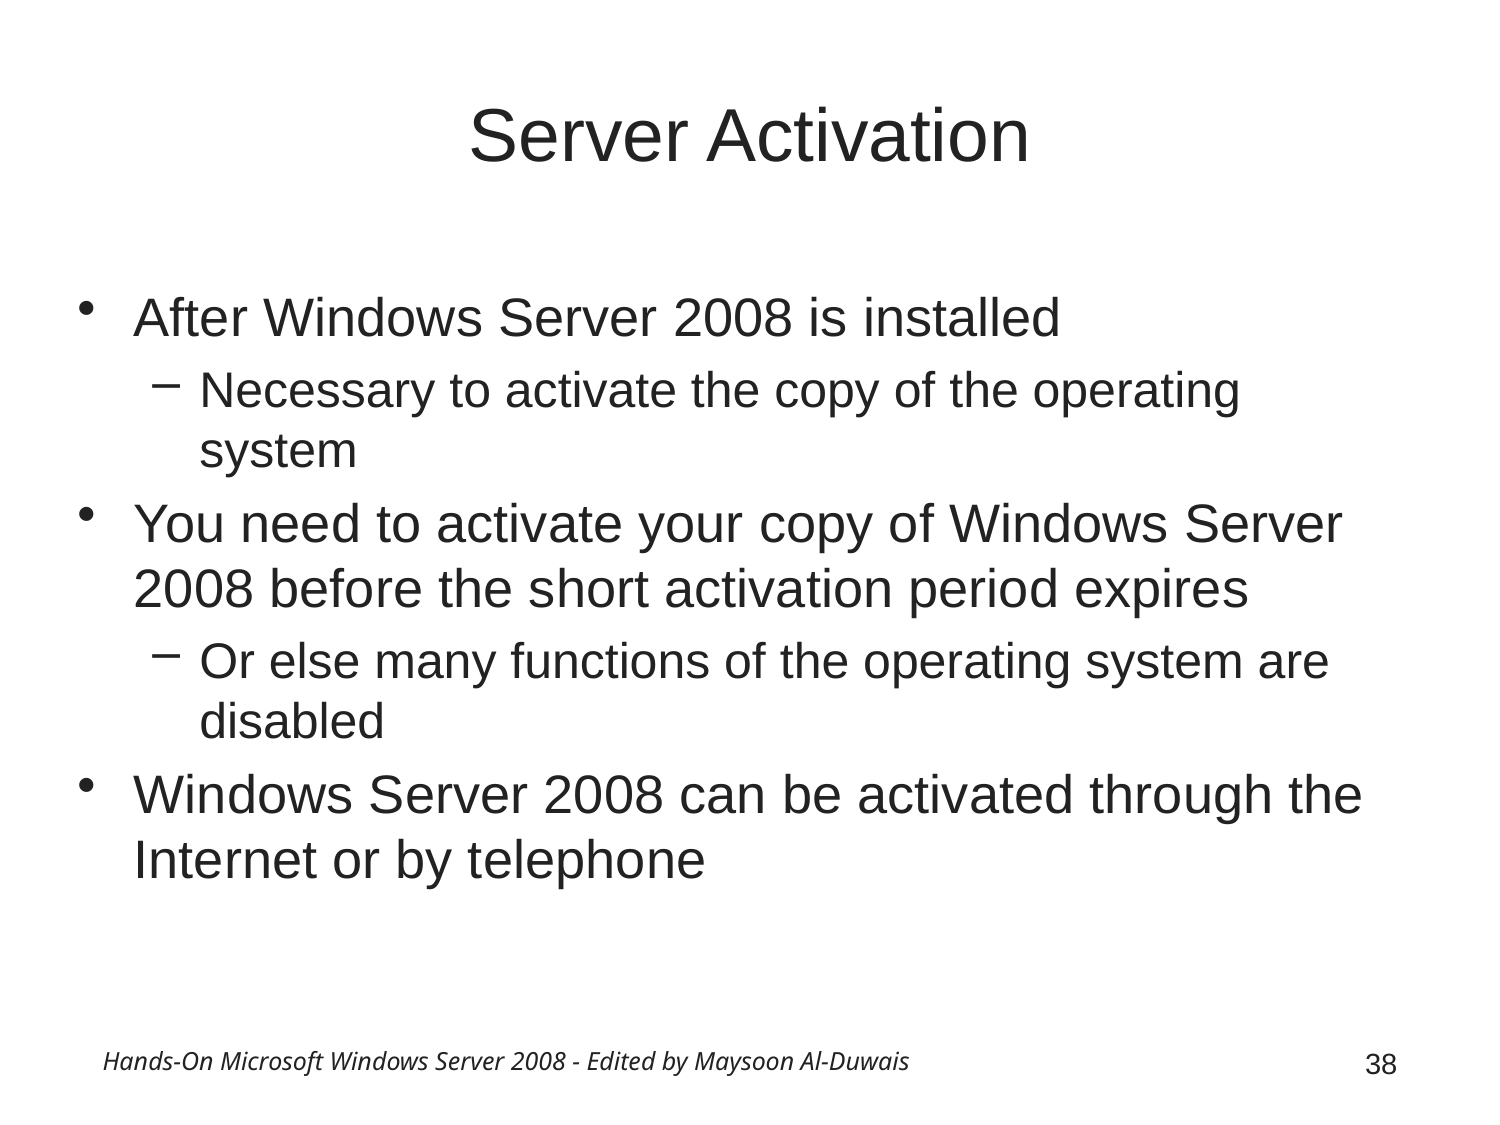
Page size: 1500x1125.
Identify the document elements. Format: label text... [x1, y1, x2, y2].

list After Windows Server 2008 is installed Necessary to activate the copy of the operating system You need to activate your copy of Windows Server 2008 before the short activation period expires Or else many functions of the operating system are disabled Windows Server 2008 can be activated through the Internet or by telephone [62, 274, 1426, 1026]
title Server Activation [87, 37, 1413, 226]
slide_number 38 [1074, 1037, 1413, 1101]
footer Hands-On Microsoft Windows Server 2008 - Edited by Maysoon Al-Duwais [87, 1037, 1074, 1101]
